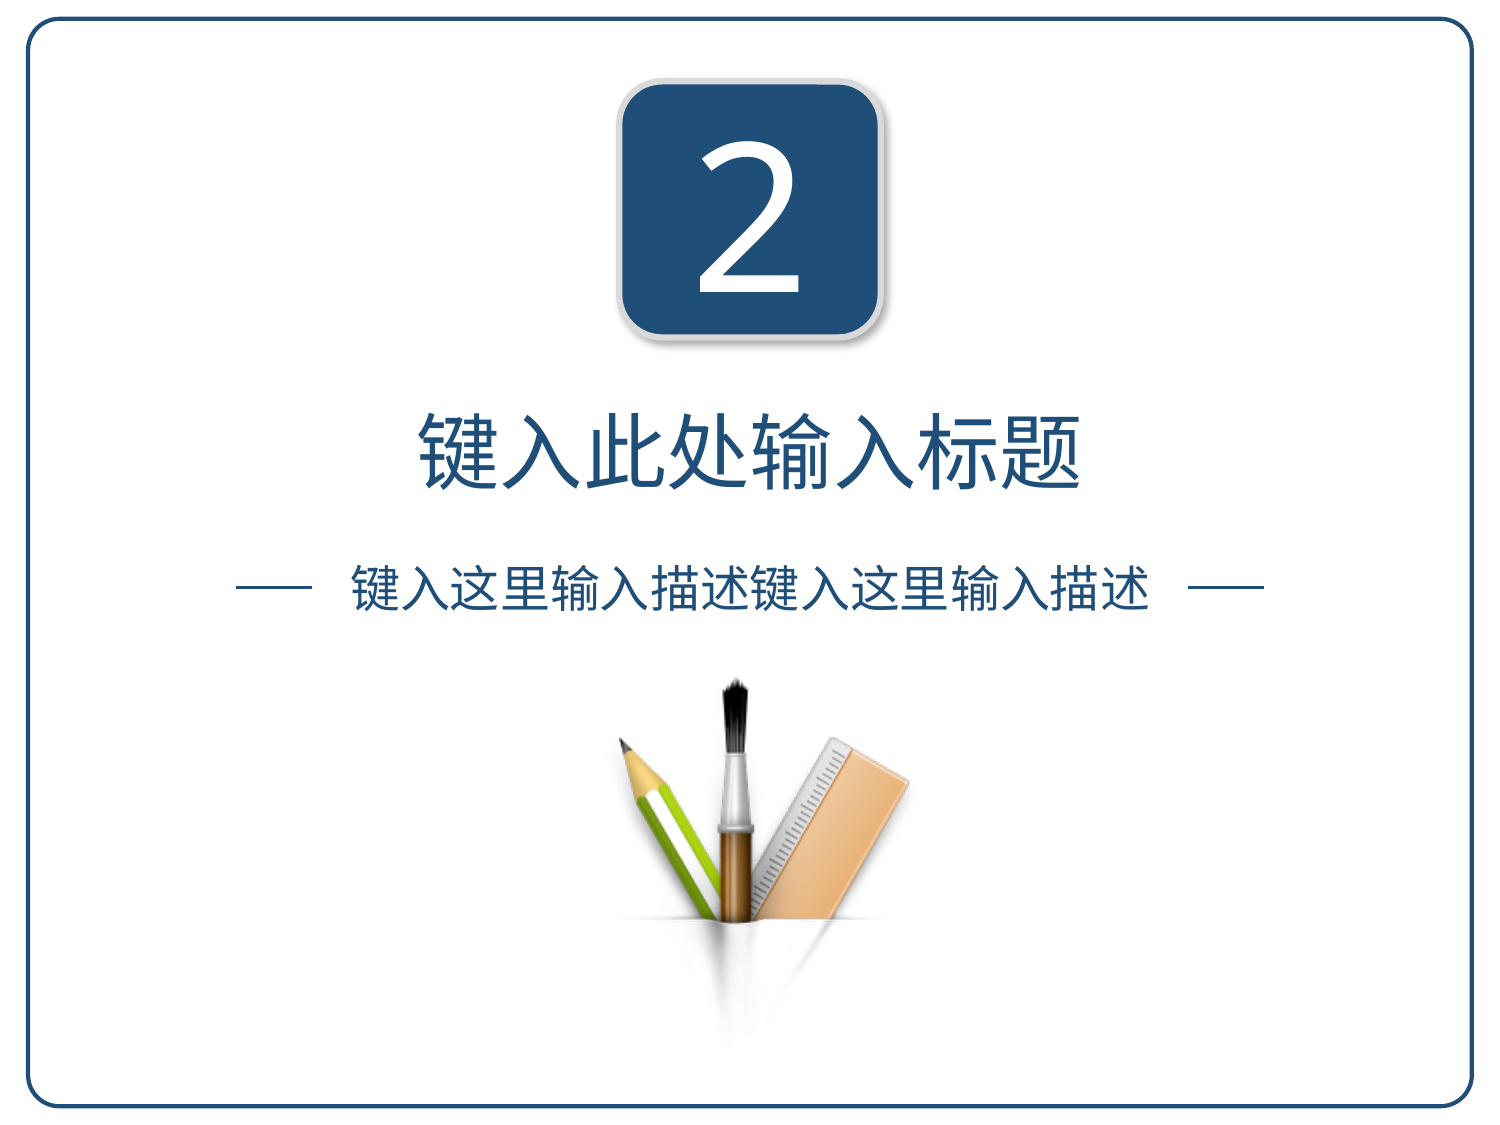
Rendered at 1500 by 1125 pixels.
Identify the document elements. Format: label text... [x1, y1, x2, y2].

text_box [27, 17, 1473, 1108]
text_box 键入这里输入描述键入这里输入描述 [327, 549, 1173, 625]
picture [549, 674, 950, 1075]
